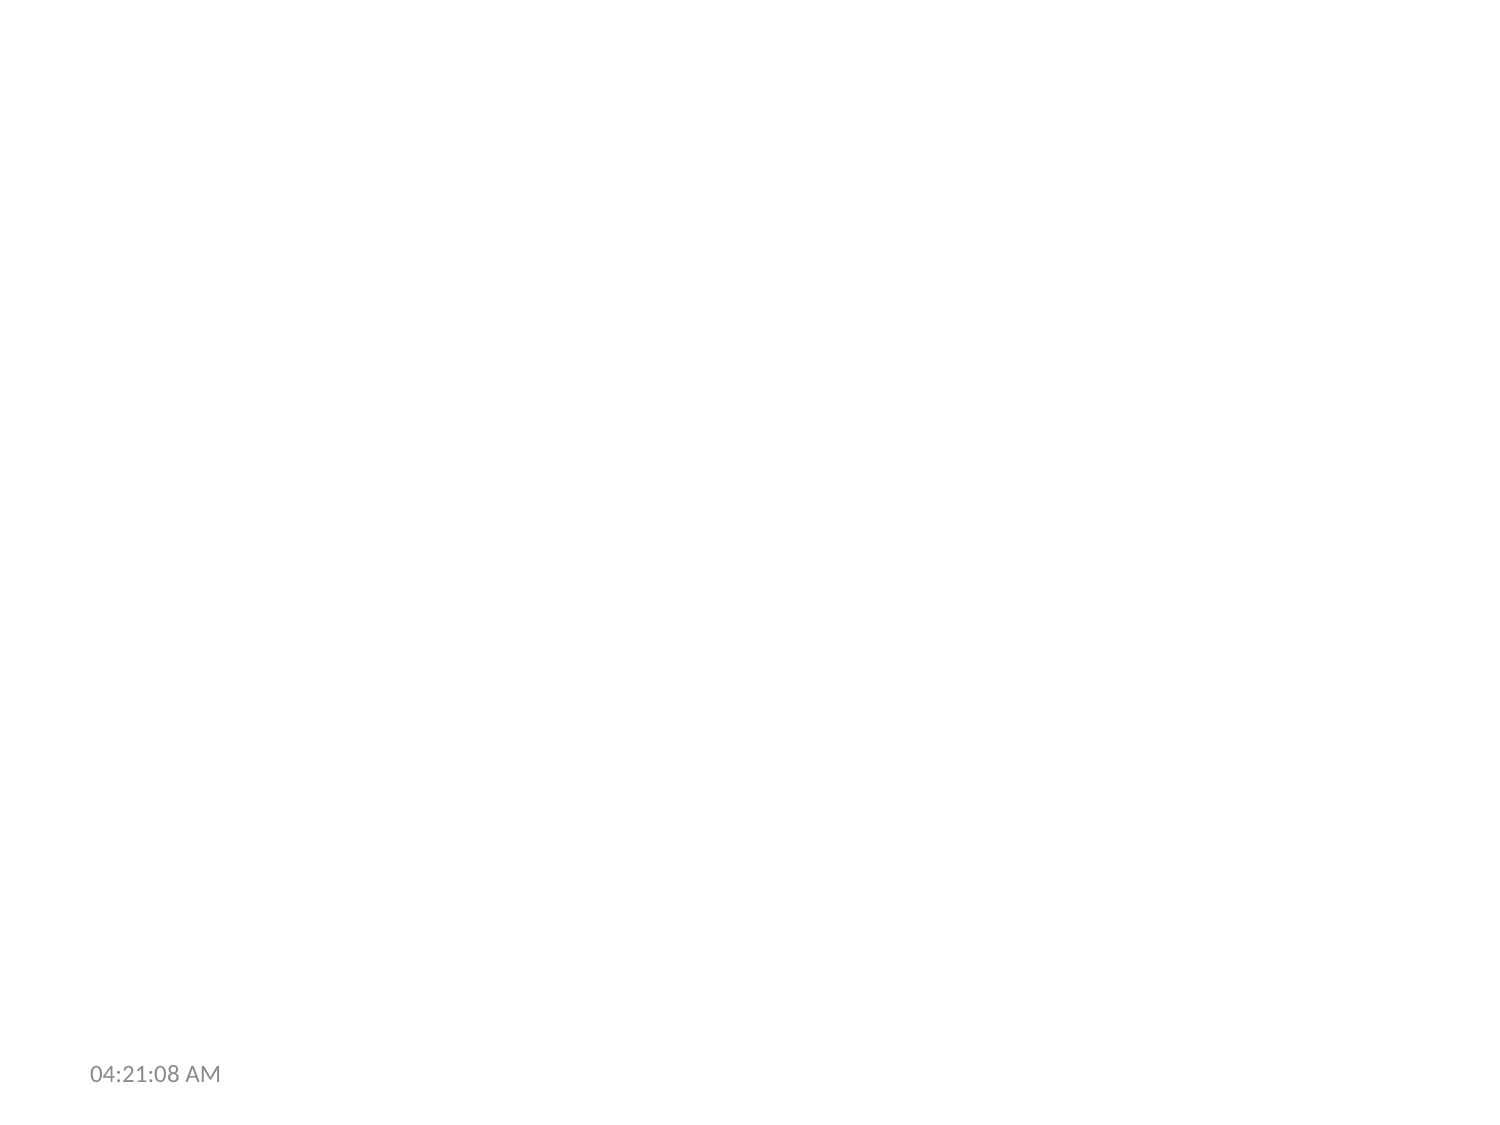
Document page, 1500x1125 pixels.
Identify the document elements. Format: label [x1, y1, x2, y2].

slide_number [75, 1042, 425, 1103]
